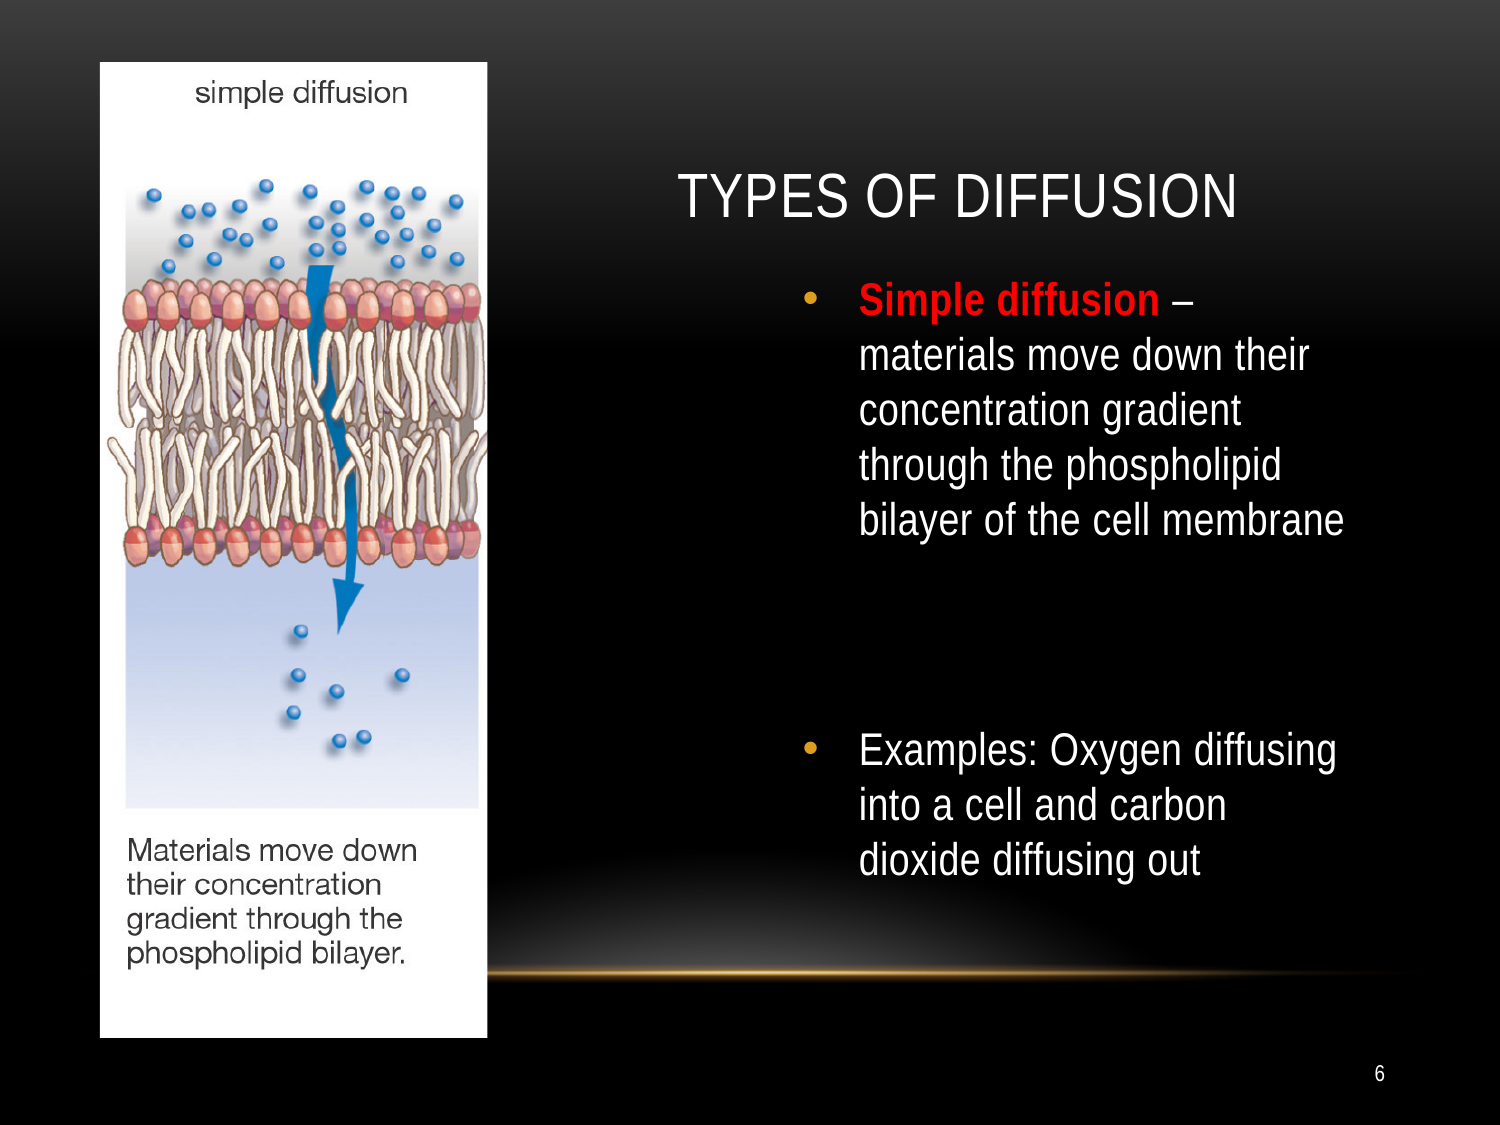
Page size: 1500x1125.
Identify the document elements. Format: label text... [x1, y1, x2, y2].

slide_number 6 [1237, 1042, 1400, 1103]
picture [0, 0, 1500, 1125]
title Types of diffusion [662, 50, 1350, 238]
list Simple diffusion – materials move down their concentration gradient through the phospholipid bilayer of the cell membrane Examples: Oxygen diffusing into a cell and carbon dioxide diffusing out [787, 262, 1363, 938]
